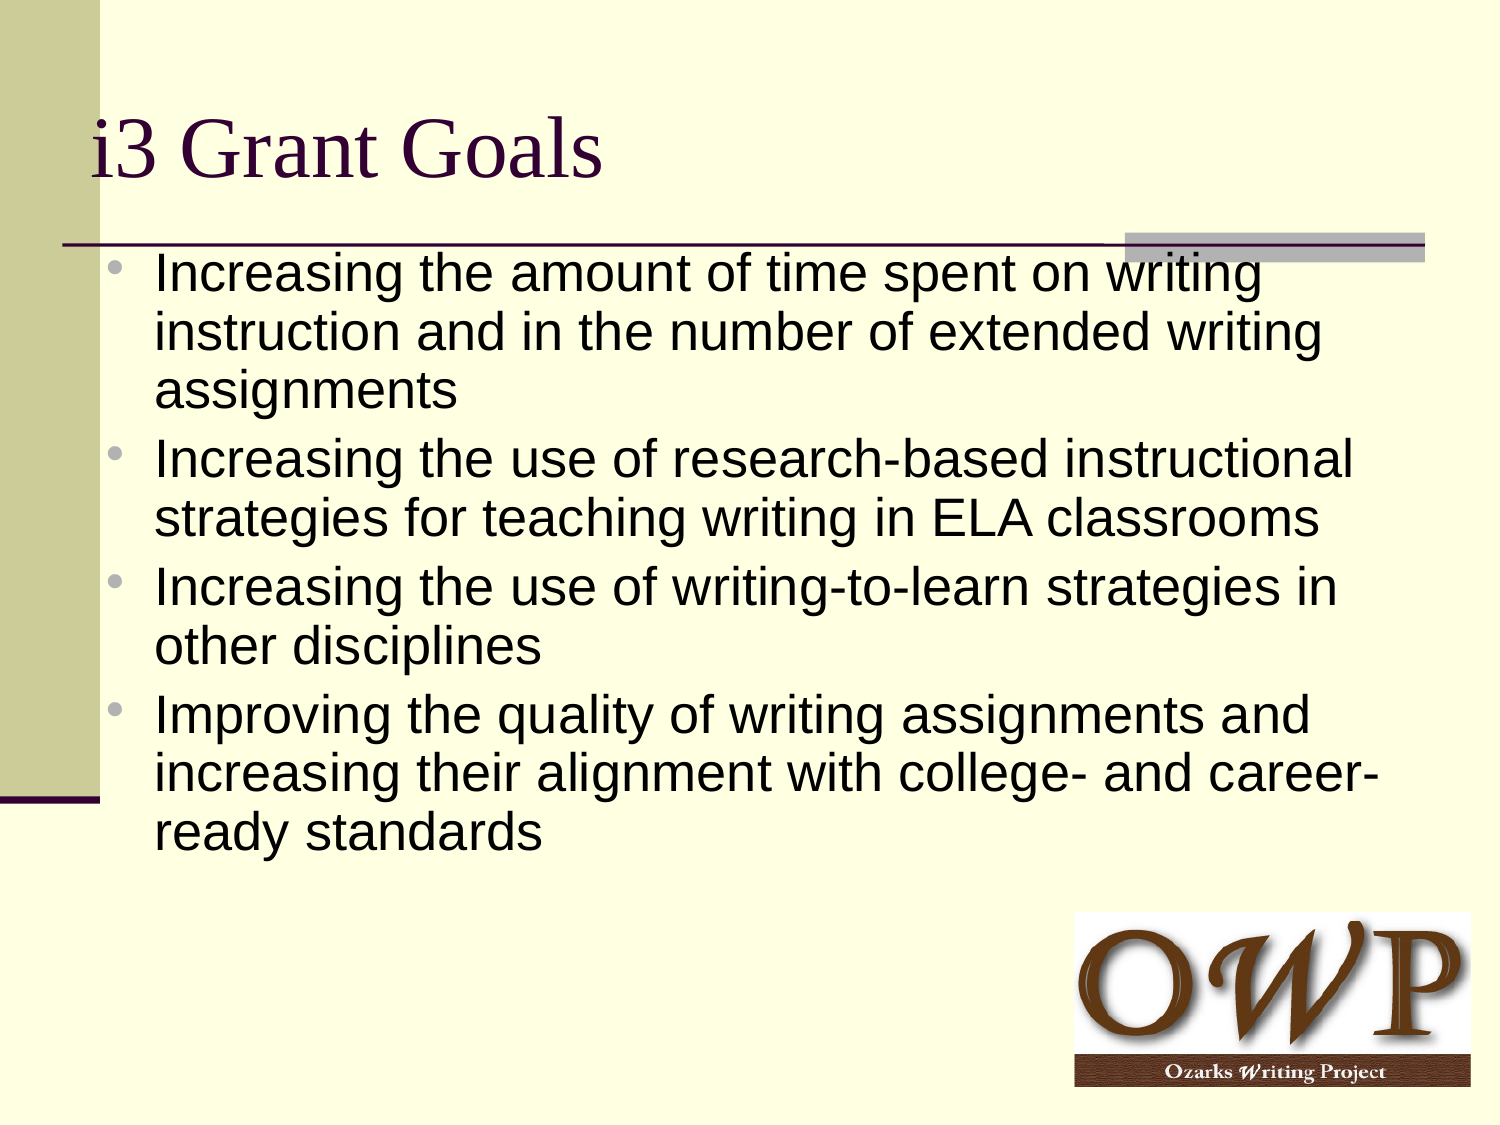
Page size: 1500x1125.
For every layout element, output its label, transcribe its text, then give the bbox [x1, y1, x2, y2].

list Increasing the amount of time spent on writing instruction and in the number of extended writing assignments Increasing the use of research-based instructional strategies for teaching writing in ELA classrooms Increasing the use of writing-to-learn strategies in other disciplines Improving the quality of writing assignments and increasing their alignment with college- and career-ready standards [74, 237, 1438, 975]
title i3 Grant Goals [74, 49, 1394, 237]
picture [1074, 912, 1471, 1087]
